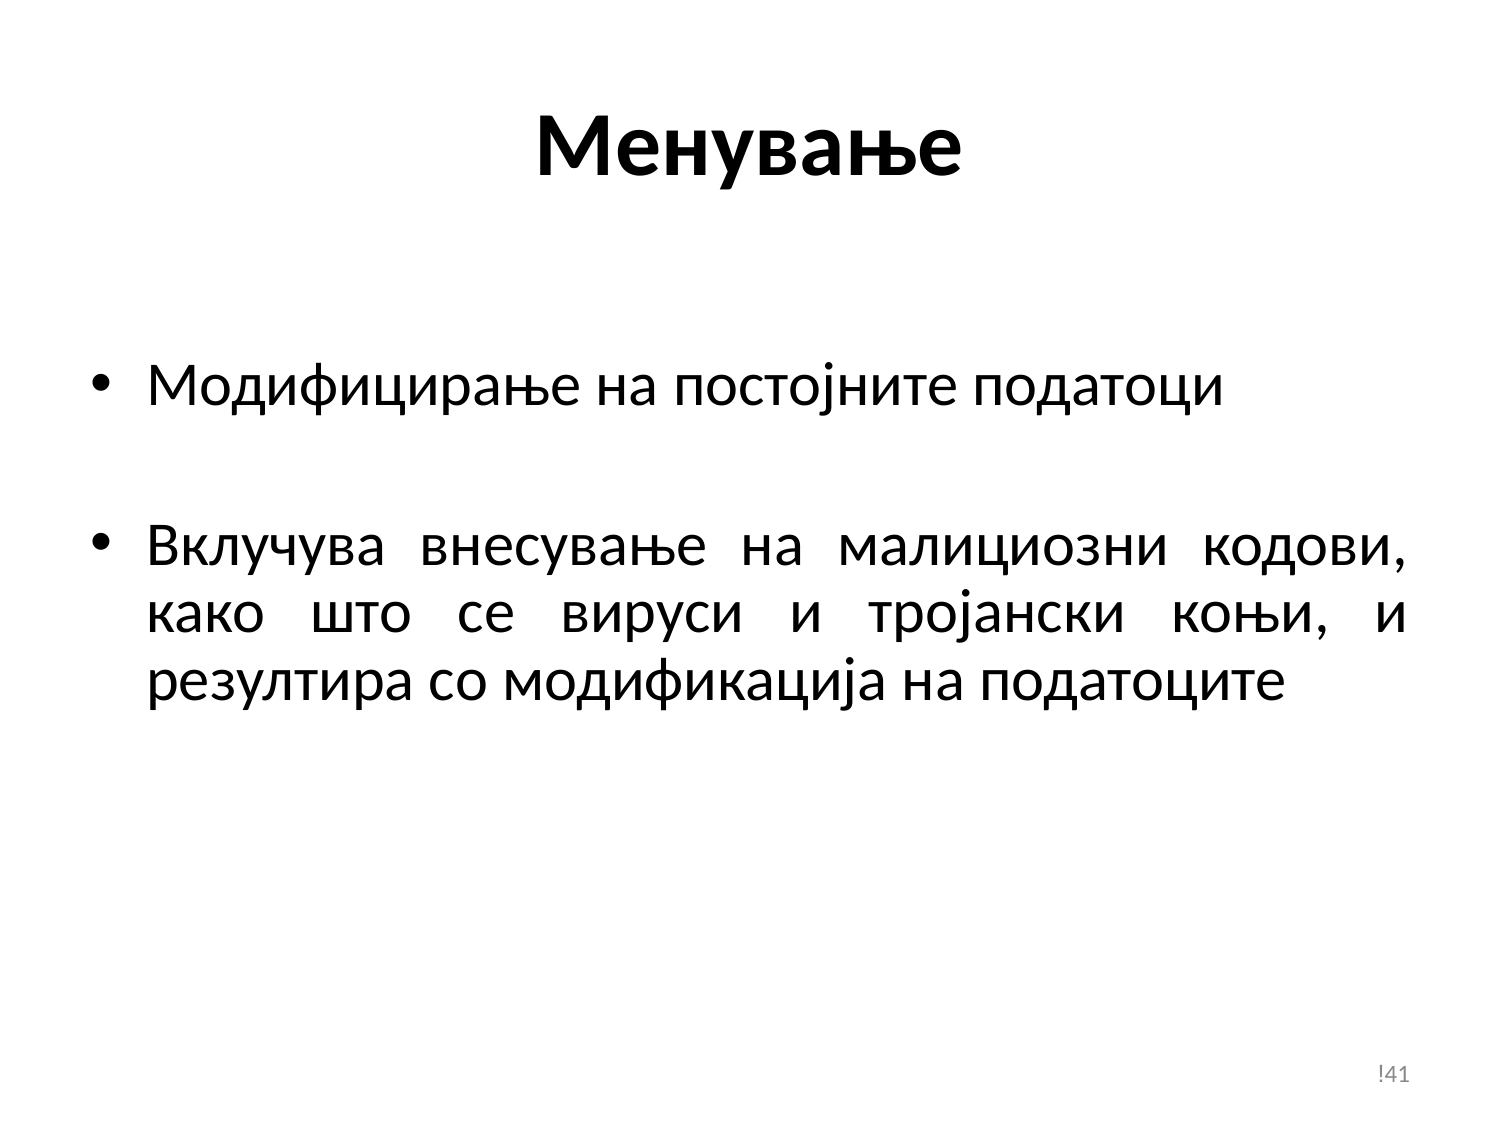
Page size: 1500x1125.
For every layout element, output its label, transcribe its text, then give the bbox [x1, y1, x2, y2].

slide_number !41 [1074, 1042, 1425, 1103]
list Модифицирање на постојните податоци Вклучува внесување на малициозни кодови, како што се вируси и тројански коњи, и резултира со модификација на податоците [75, 343, 1425, 909]
title Менување [75, 45, 1425, 233]
